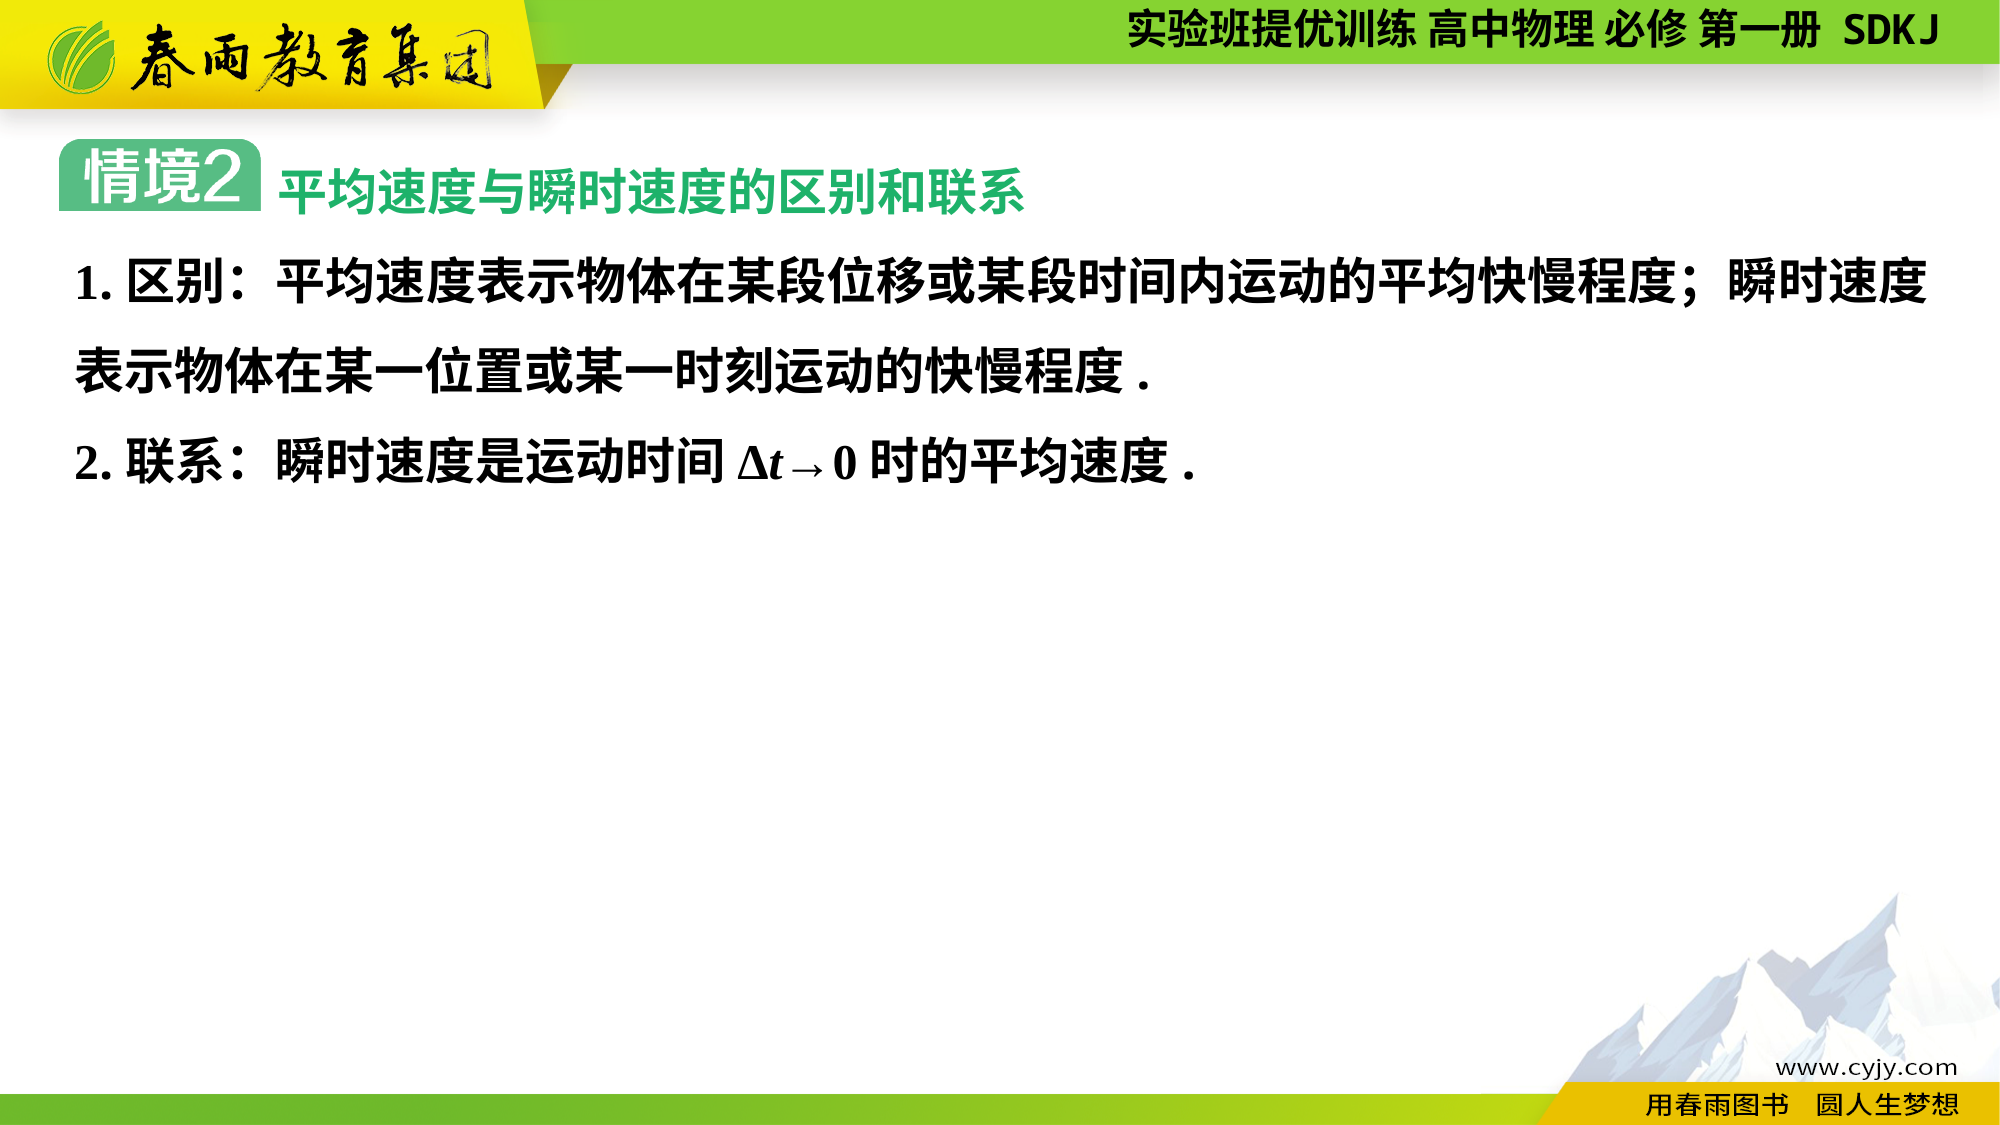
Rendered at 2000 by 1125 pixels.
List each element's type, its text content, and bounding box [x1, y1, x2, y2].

picture [0, 0, 2000, 1125]
list 平均速度与瞬时速度的区别和联系 1.区别：平均速度表示物体在某段位移或某段时间内运动的平均快慢程度；瞬时速度表示物体在某一位置或某一时刻运动的快慢程度. 2.联系：瞬时速度是运动时间Δt→0时的平均速度. [59, 122, 1944, 502]
